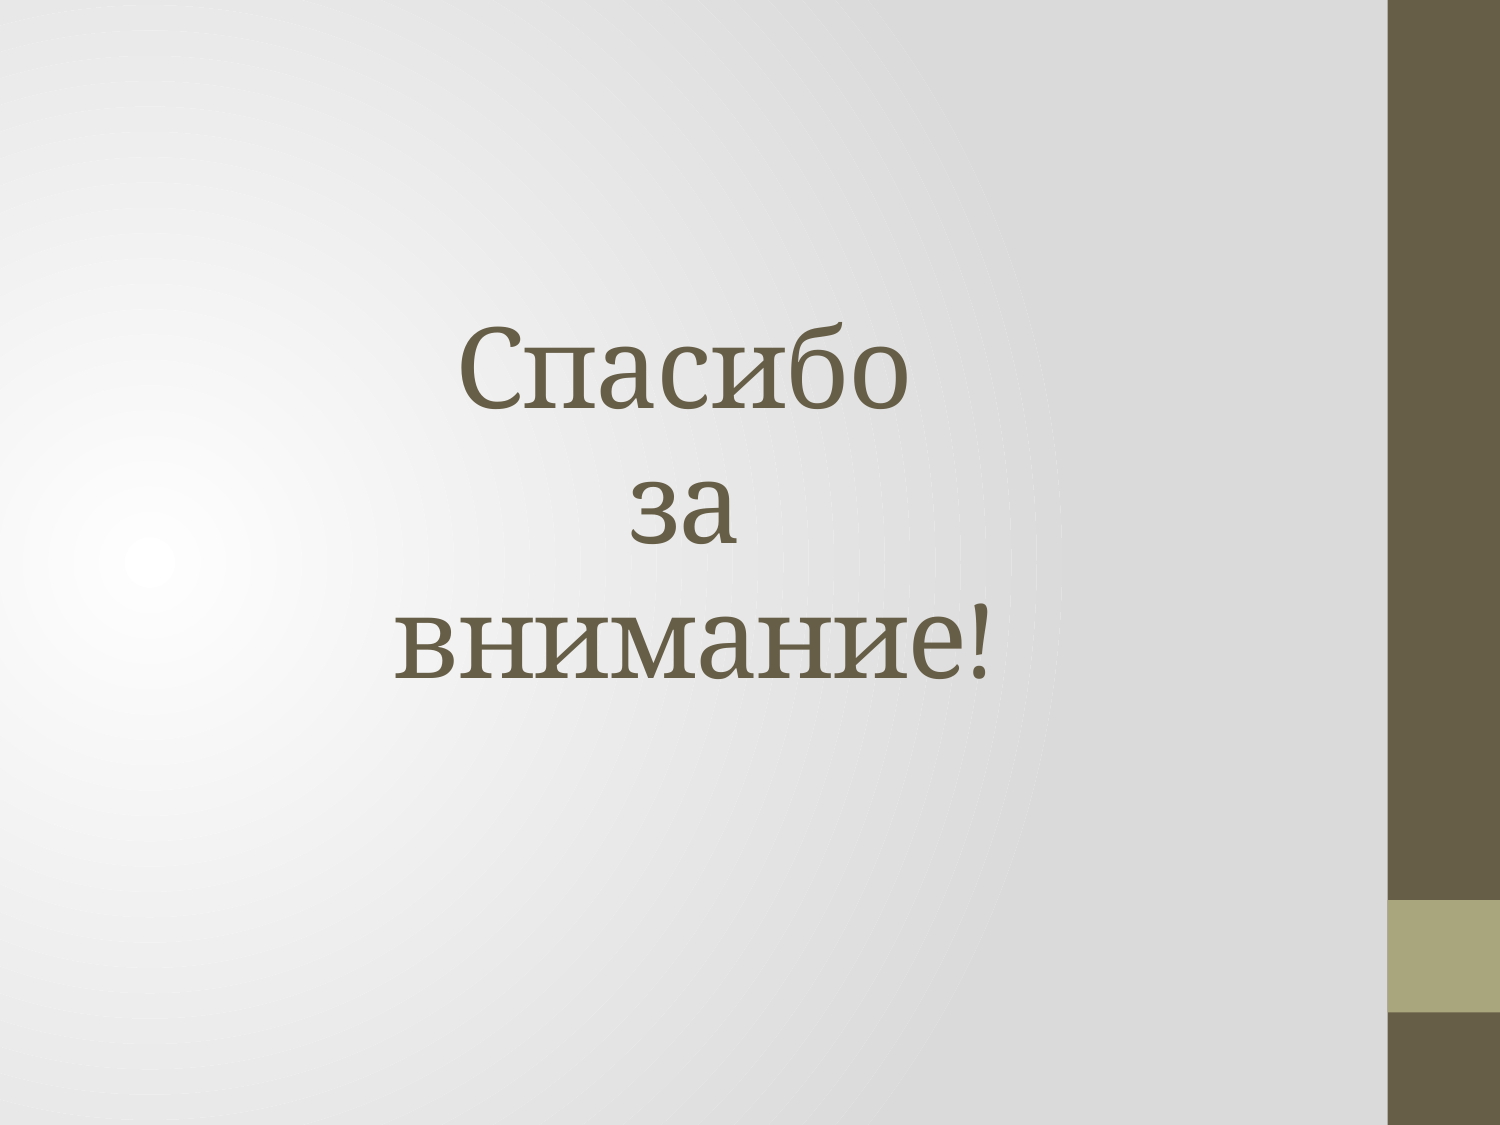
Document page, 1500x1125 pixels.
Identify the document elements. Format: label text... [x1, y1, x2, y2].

title Спасибо за внимание! [75, 45, 1317, 953]
